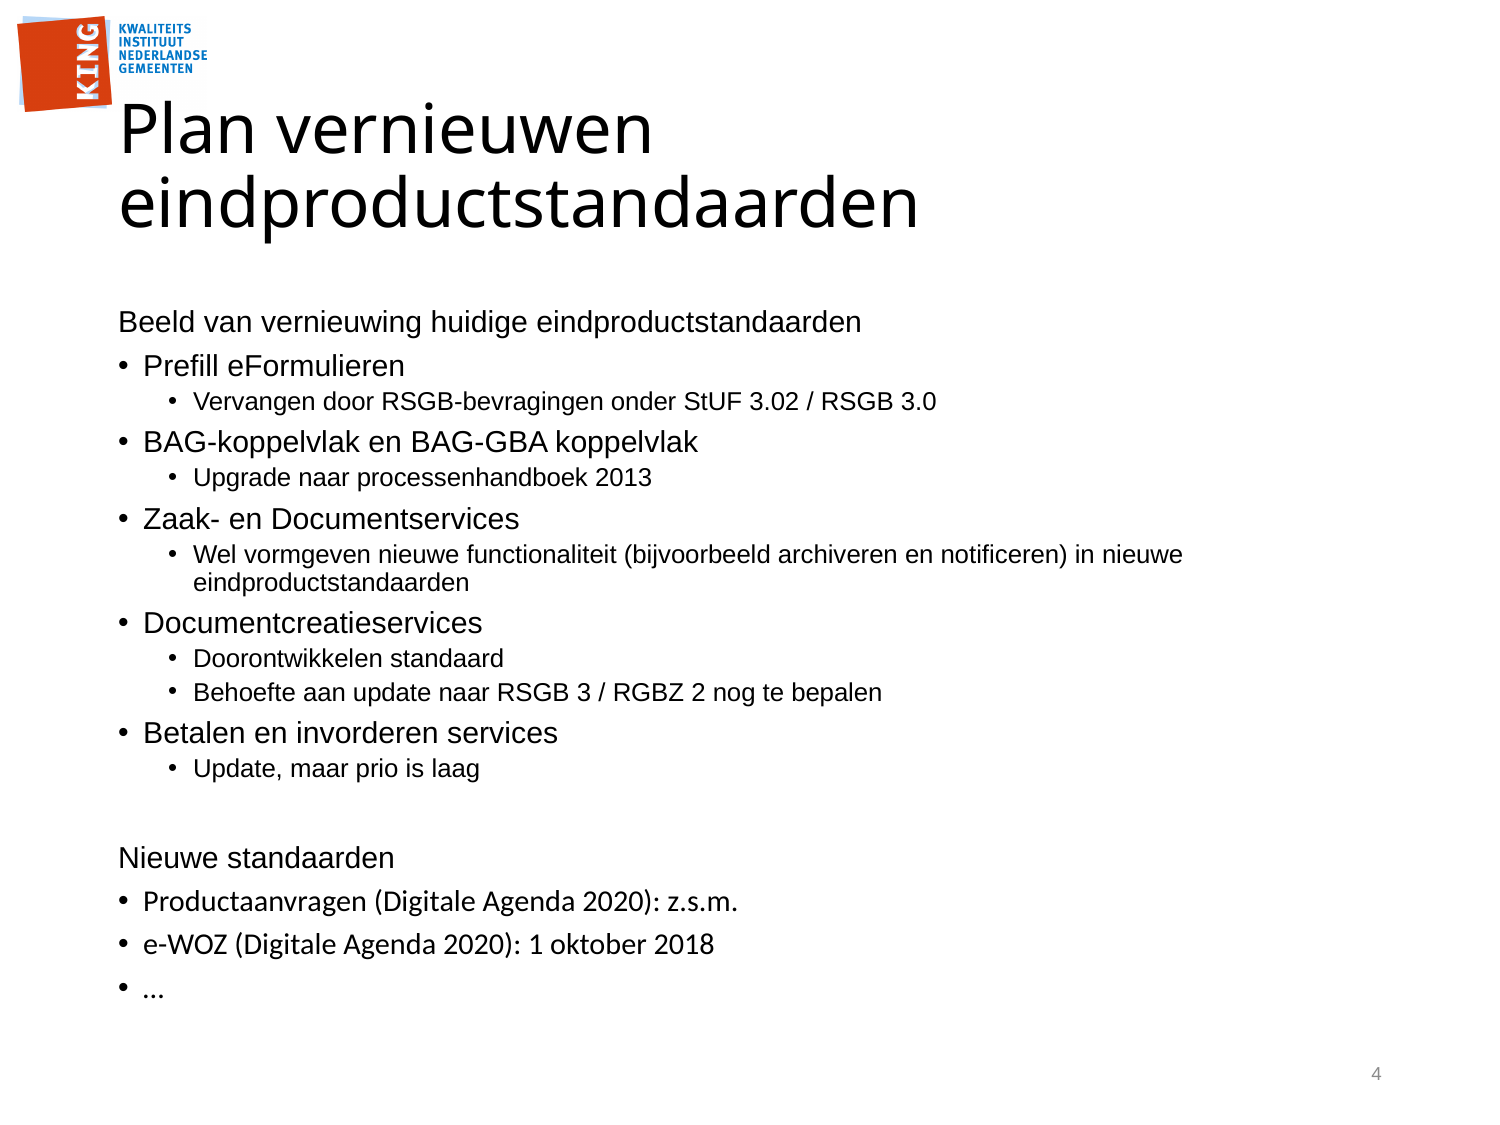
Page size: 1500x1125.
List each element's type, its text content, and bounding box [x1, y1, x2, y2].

title Plan vernieuwen eindproductstandaarden [103, 59, 1397, 278]
slide_number 4 [1059, 1042, 1397, 1103]
list Beeld van vernieuwing huidige eindproductstandaarden Prefill eFormulieren Vervangen door RSGB-bevragingen onder StUF 3.02 / RSGB 3.0 BAG-koppelvlak en BAG-GBA koppelvlak Upgrade naar processenhandboek 2013 Zaak- en Documentservices Wel vormgeven nieuwe functionaliteit (bijvoorbeeld archiveren en notificeren) in nieuwe eindproductstandaarden Documentcreatieservices Doorontwikkelen standaard Behoefte aan update naar RSGB 3 / RGBZ 2 nog te bepalen Betalen en invorderen services Update, maar prio is laag Nieuwe standaarden Productaanvragen (Digitale Agenda 2020): z.s.m. e-WOZ (Digitale Agenda 2020): 1 oktober 2018 … [103, 299, 1397, 1014]
picture [17, 16, 207, 112]
